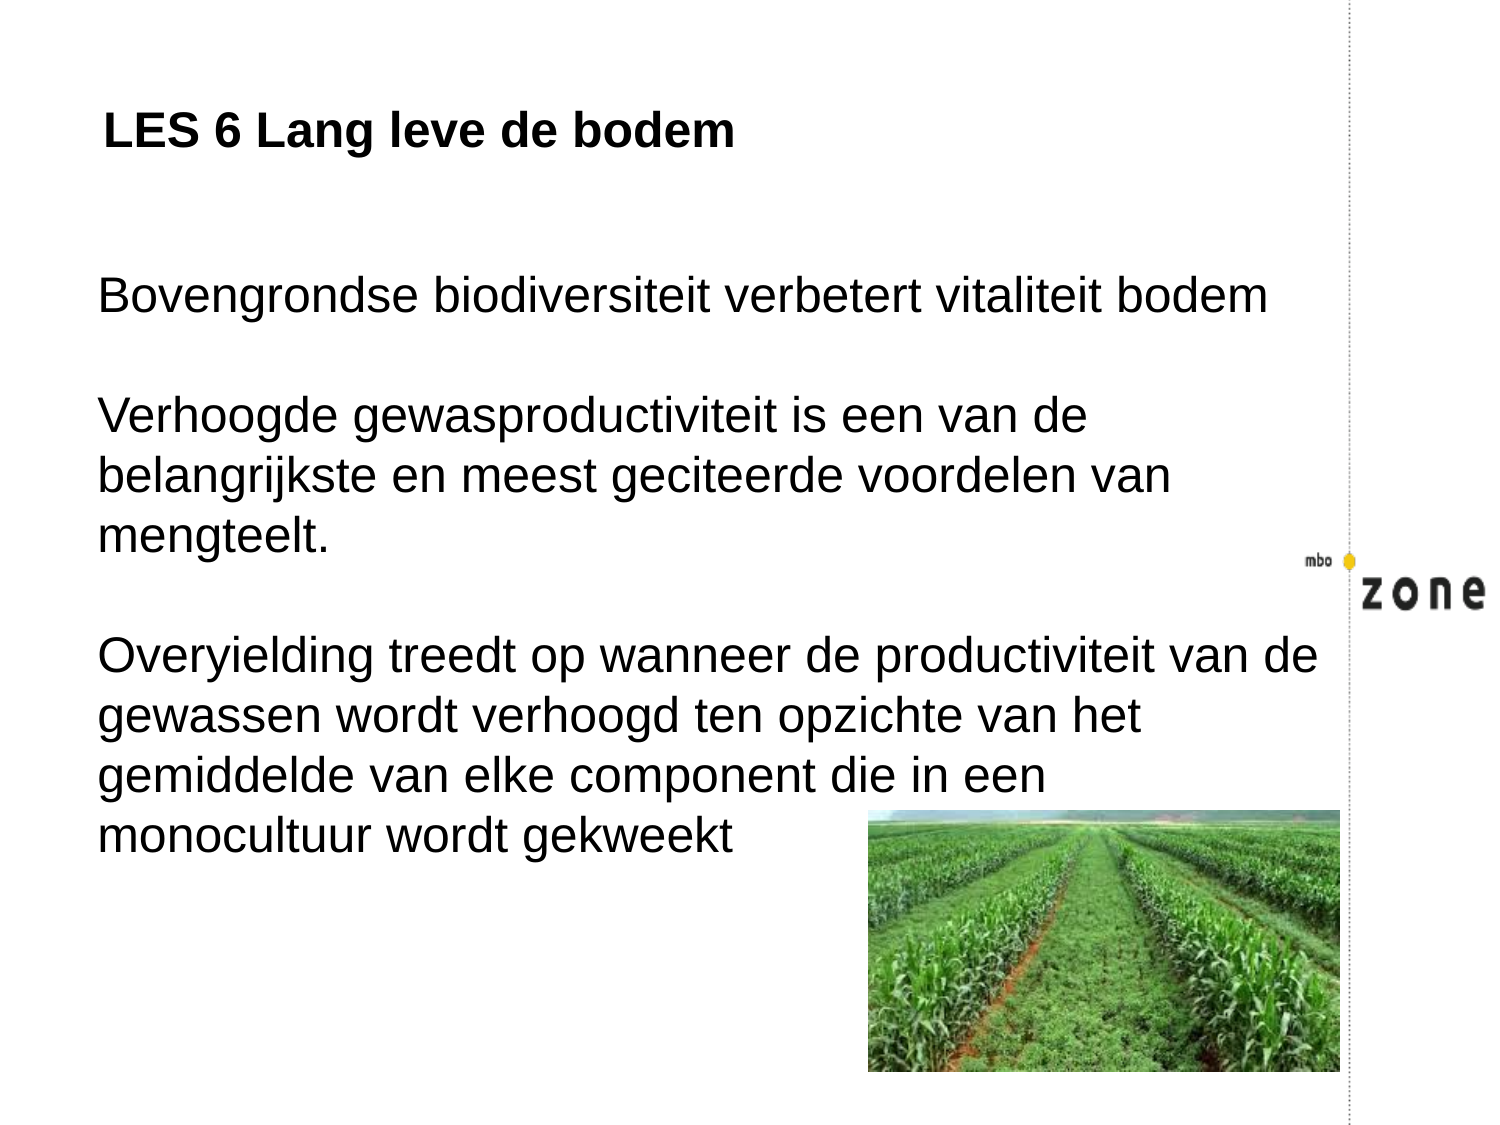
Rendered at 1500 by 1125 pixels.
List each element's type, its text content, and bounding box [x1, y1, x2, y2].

text_box Bovengrondse biodiversiteit verbetert vitaliteit bodem Verhoogde gewasproductiviteit is een van de belangrijkste en meest geciteerde voordelen van mengteelt. Overyielding treedt op wanneer de productiviteit van de gewassen wordt verhoogd ten opzichte van het gemiddelde van elke component die in een monocultuur wordt gekweekt [82, 255, 1388, 871]
picture [868, 0, 1500, 1125]
text_box LES 6 Lang leve de bodem [88, 89, 1187, 165]
